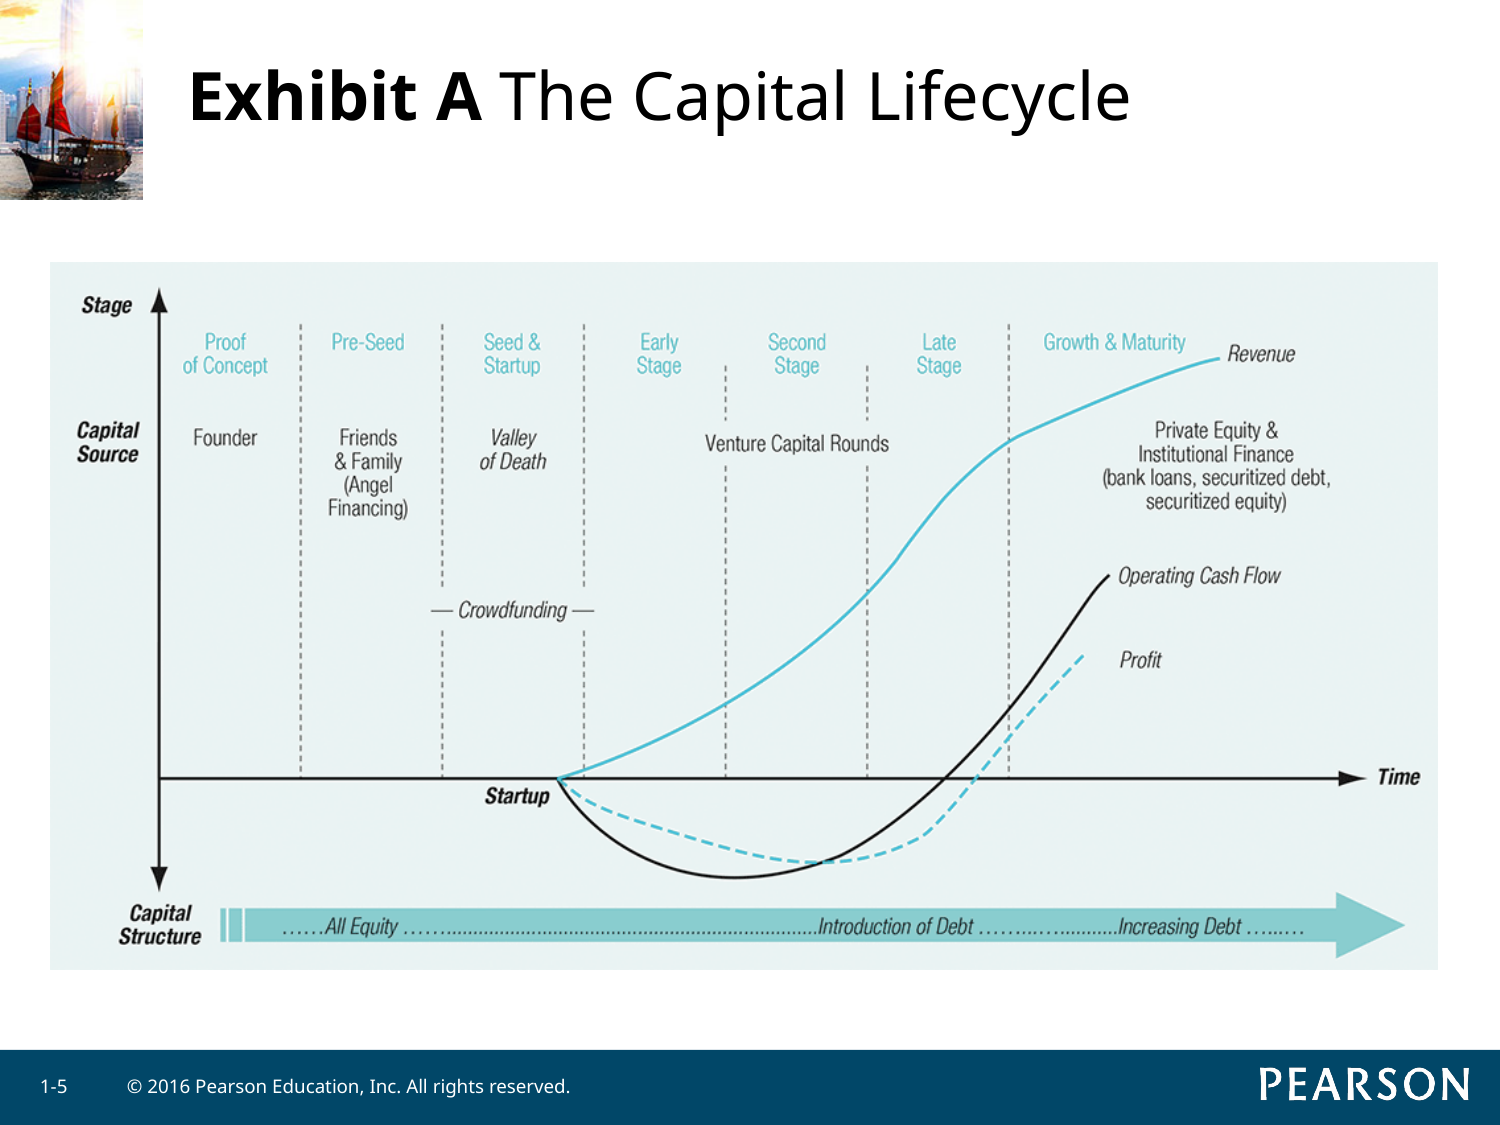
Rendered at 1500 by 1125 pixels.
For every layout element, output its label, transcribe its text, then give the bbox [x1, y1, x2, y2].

picture [0, 0, 143, 200]
title Exhibit A The Capital Lifecycle [187, 0, 1450, 188]
picture [49, 262, 1438, 971]
